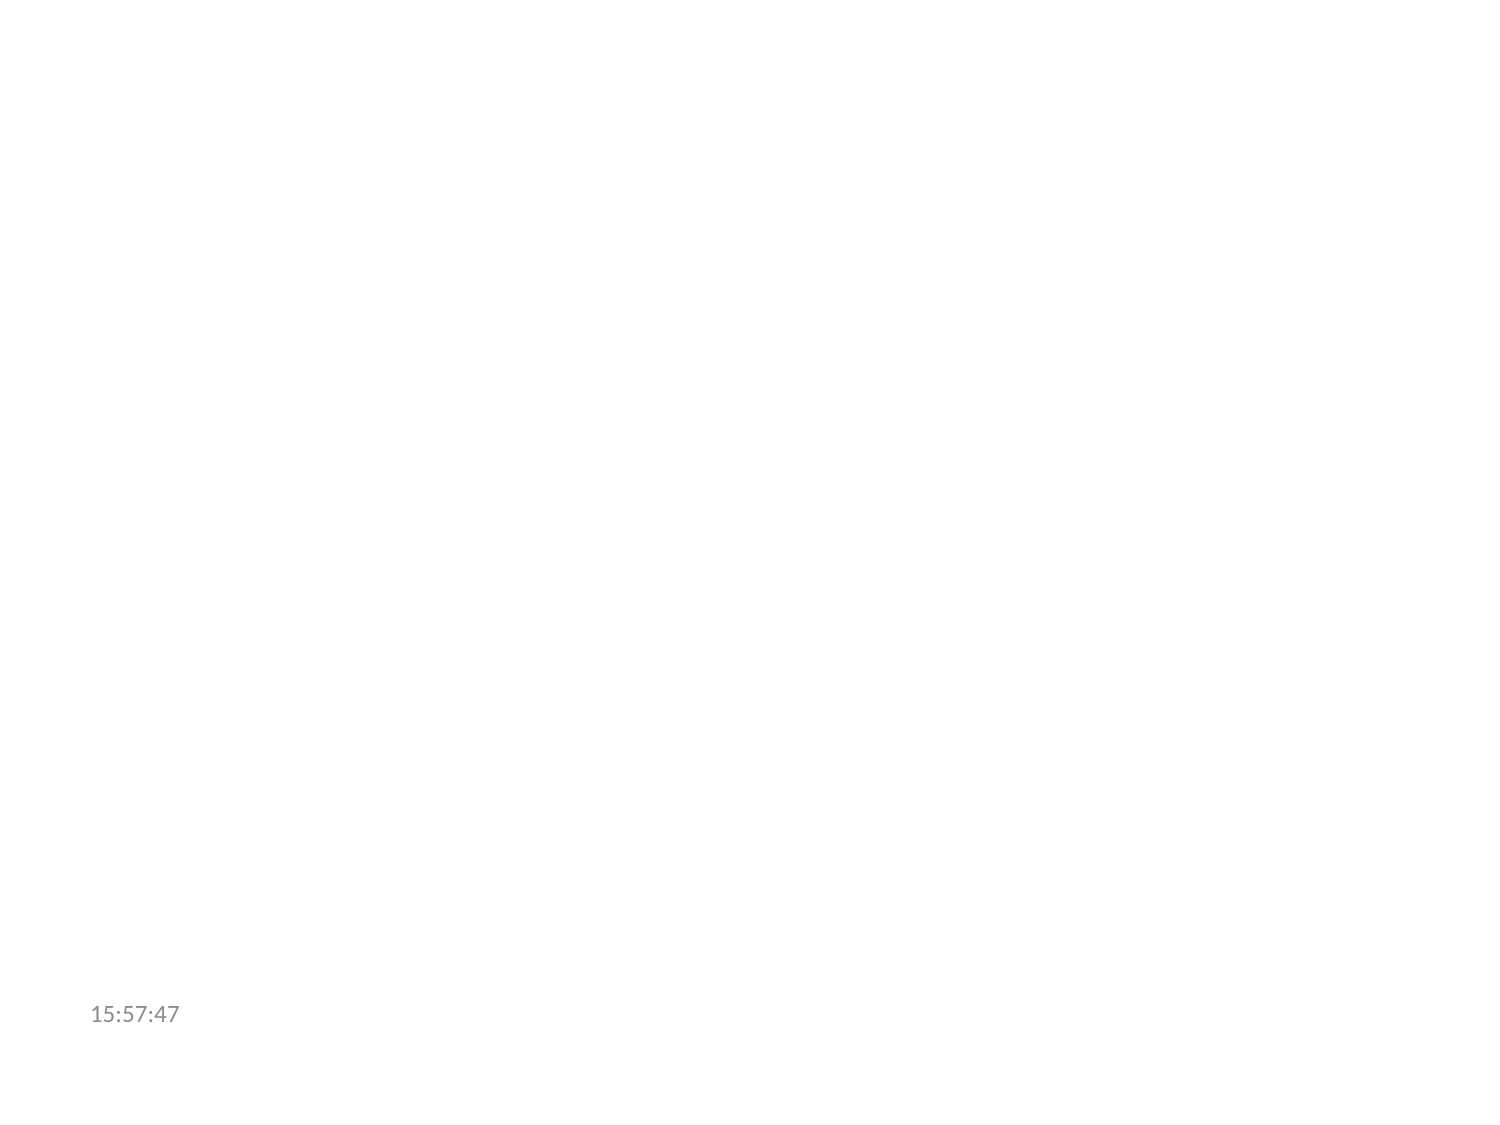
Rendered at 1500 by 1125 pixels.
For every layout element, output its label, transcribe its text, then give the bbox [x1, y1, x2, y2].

text_box 15:35:09 [75, 982, 425, 1043]
